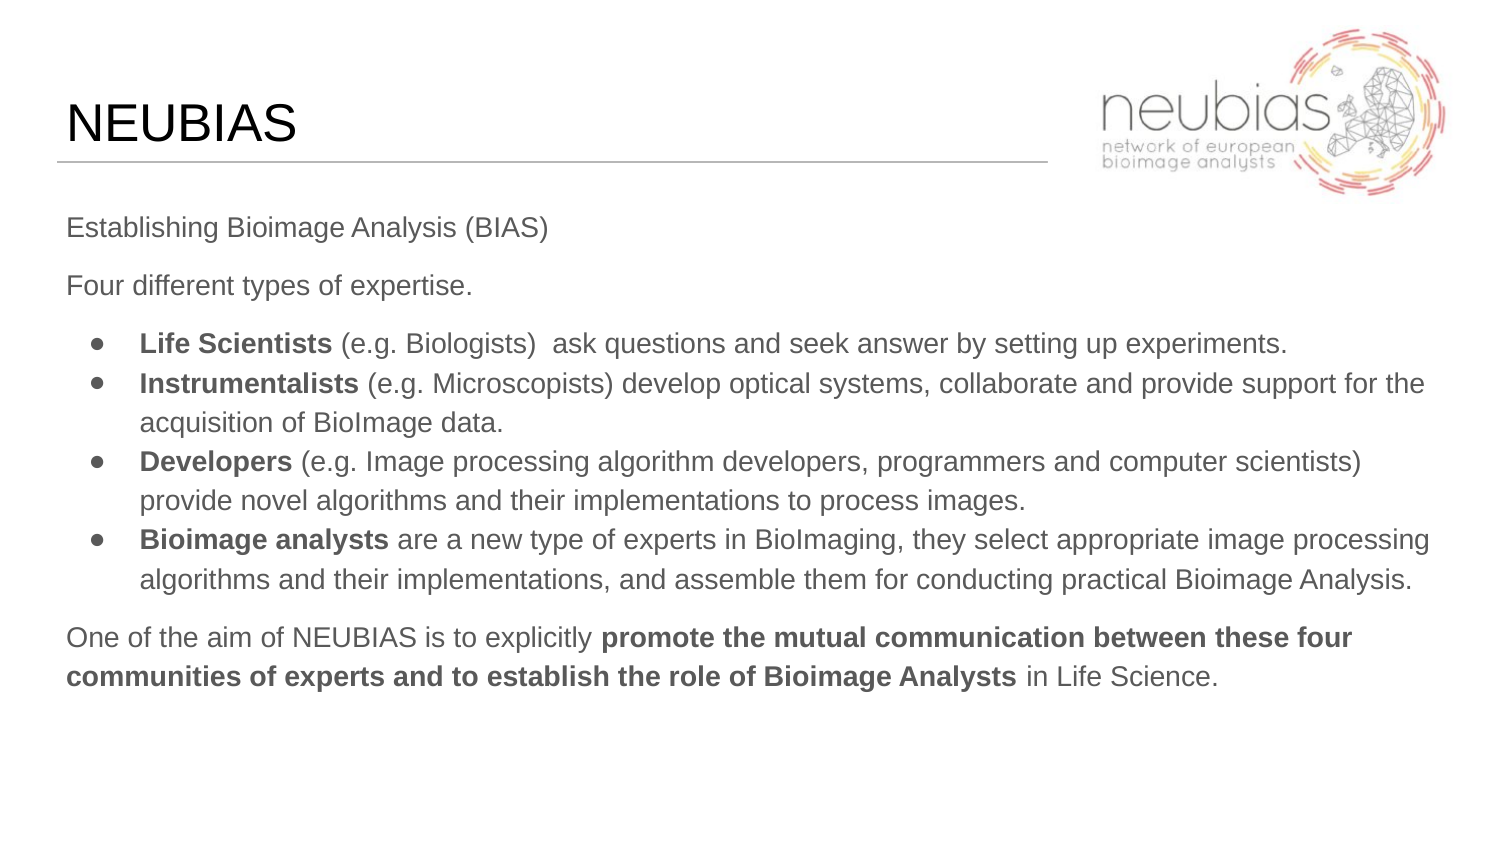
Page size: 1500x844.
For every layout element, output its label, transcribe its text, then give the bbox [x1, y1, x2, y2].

list Establishing Bioimage Analysis (BIAS) Four different types of expertise. Life Scientists (e.g. Biologists) ask questions and seek answer by setting up experiments. Instrumentalists (e.g. Microscopists) develop optical systems, collaborate and provide support for the acquisition of BioImage data. Developers (e.g. Image processing algorithm developers, programmers and computer scientists) provide novel algorithms and their implementations to process images. Bioimage analysts are a new type of experts in BioImaging, they select appropriate image processing algorithms and their implementations, and assemble them for conducting practical Bioimage Analysis. One of the aim of NEUBIAS is to explicitly promote the mutual communication between these four communities of experts and to establish the role of Bioimage Analysts in Life Science. [51, 189, 1449, 750]
picture [1047, 25, 1466, 204]
title NEUBIAS [51, 72, 1042, 167]
